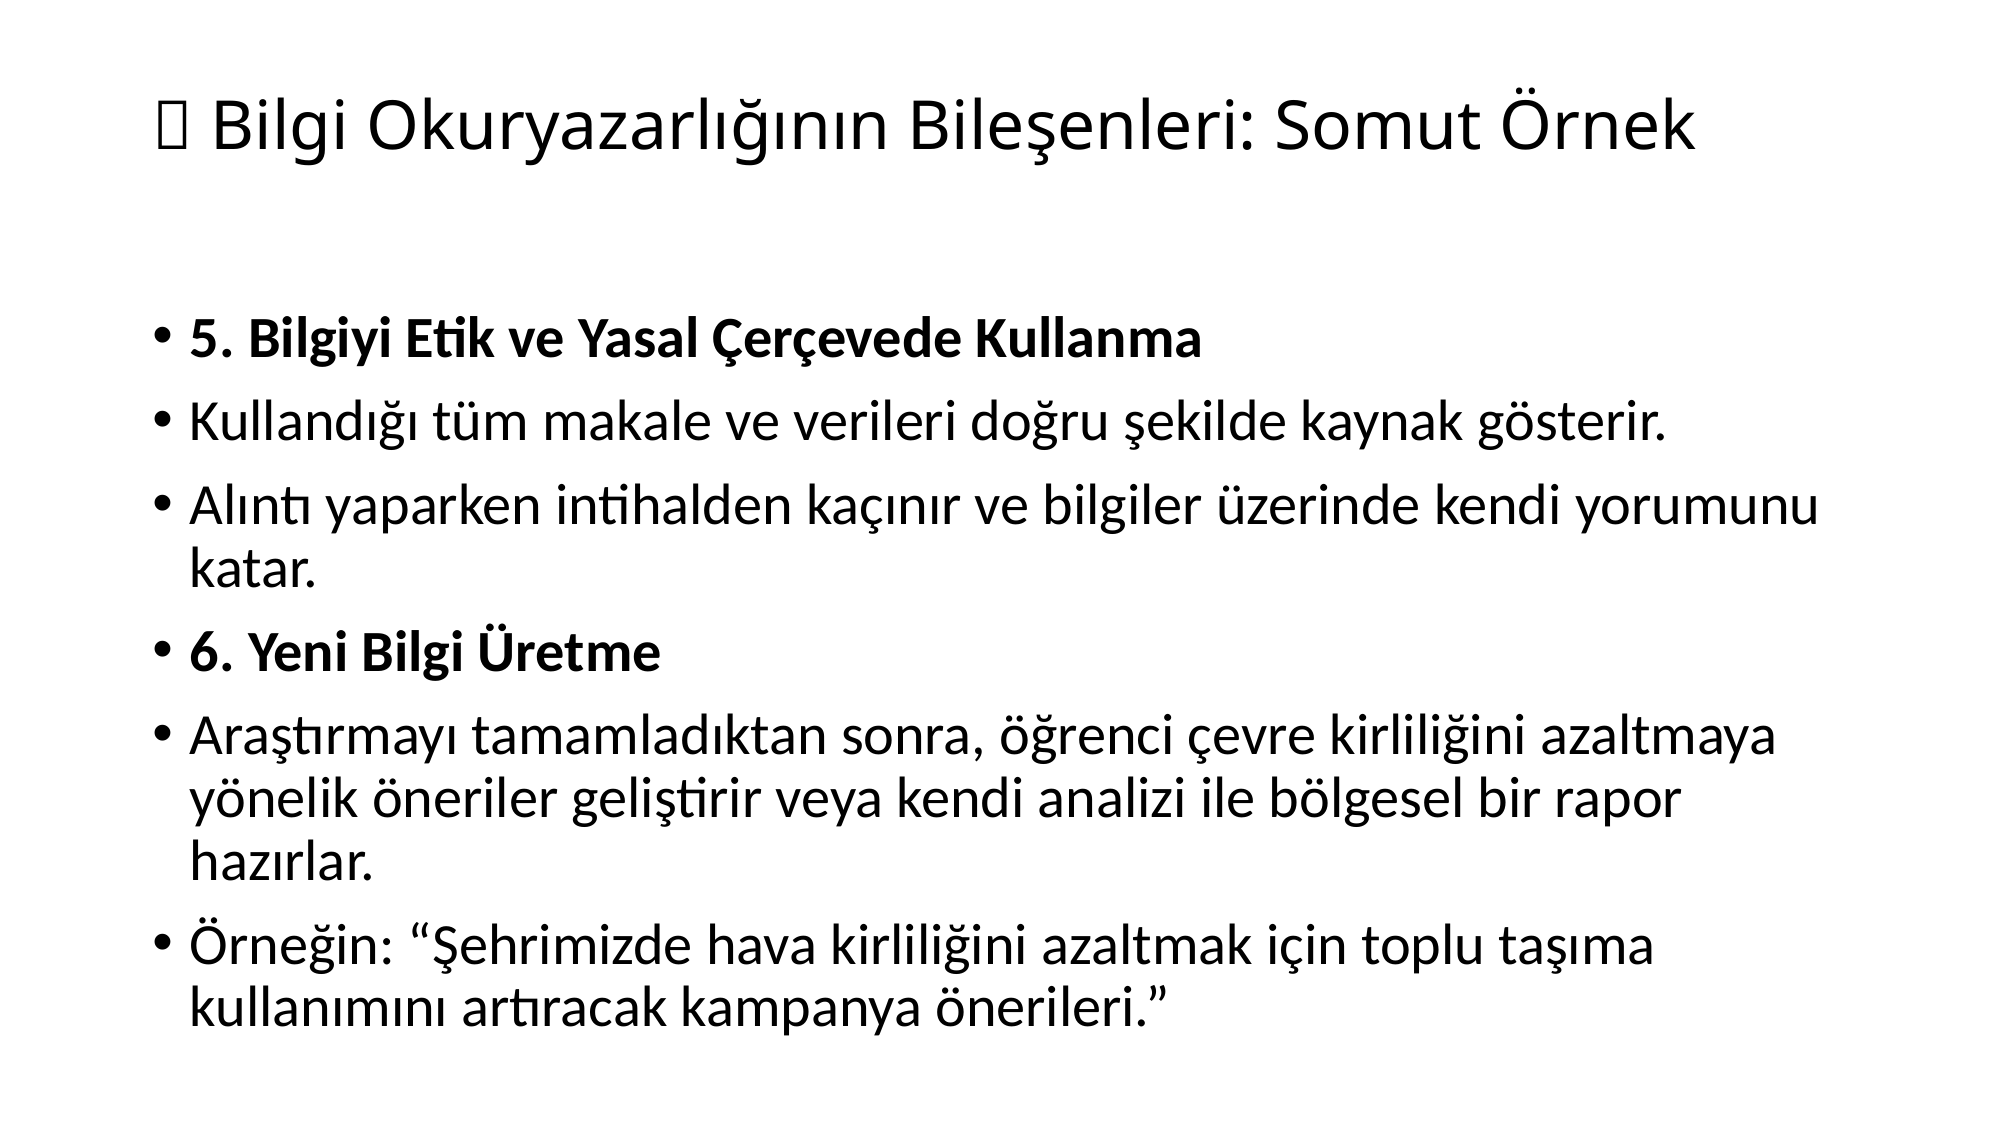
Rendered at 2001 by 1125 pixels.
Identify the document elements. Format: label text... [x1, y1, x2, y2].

list 5. Bilgiyi Etik ve Yasal Çerçevede Kullanma Kullandığı tüm makale ve verileri doğru şekilde kaynak gösterir. Alıntı yaparken intihalden kaçınır ve bilgiler üzerinde kendi yorumunu katar. 6. Yeni Bilgi Üretme Araştırmayı tamamladıktan sonra, öğrenci çevre kirliliğini azaltmaya yönelik öneriler geliştirir veya kendi analizi ile bölgesel bir rapor hazırlar. Örneğin: “Şehrimizde hava kirliliğini azaltmak için toplu taşıma kullanımını artıracak kampanya önerileri.” [137, 299, 1863, 1110]
title 📌 Bilgi Okuryazarlığının Bileşenleri: Somut Örnek [137, 59, 1863, 278]
